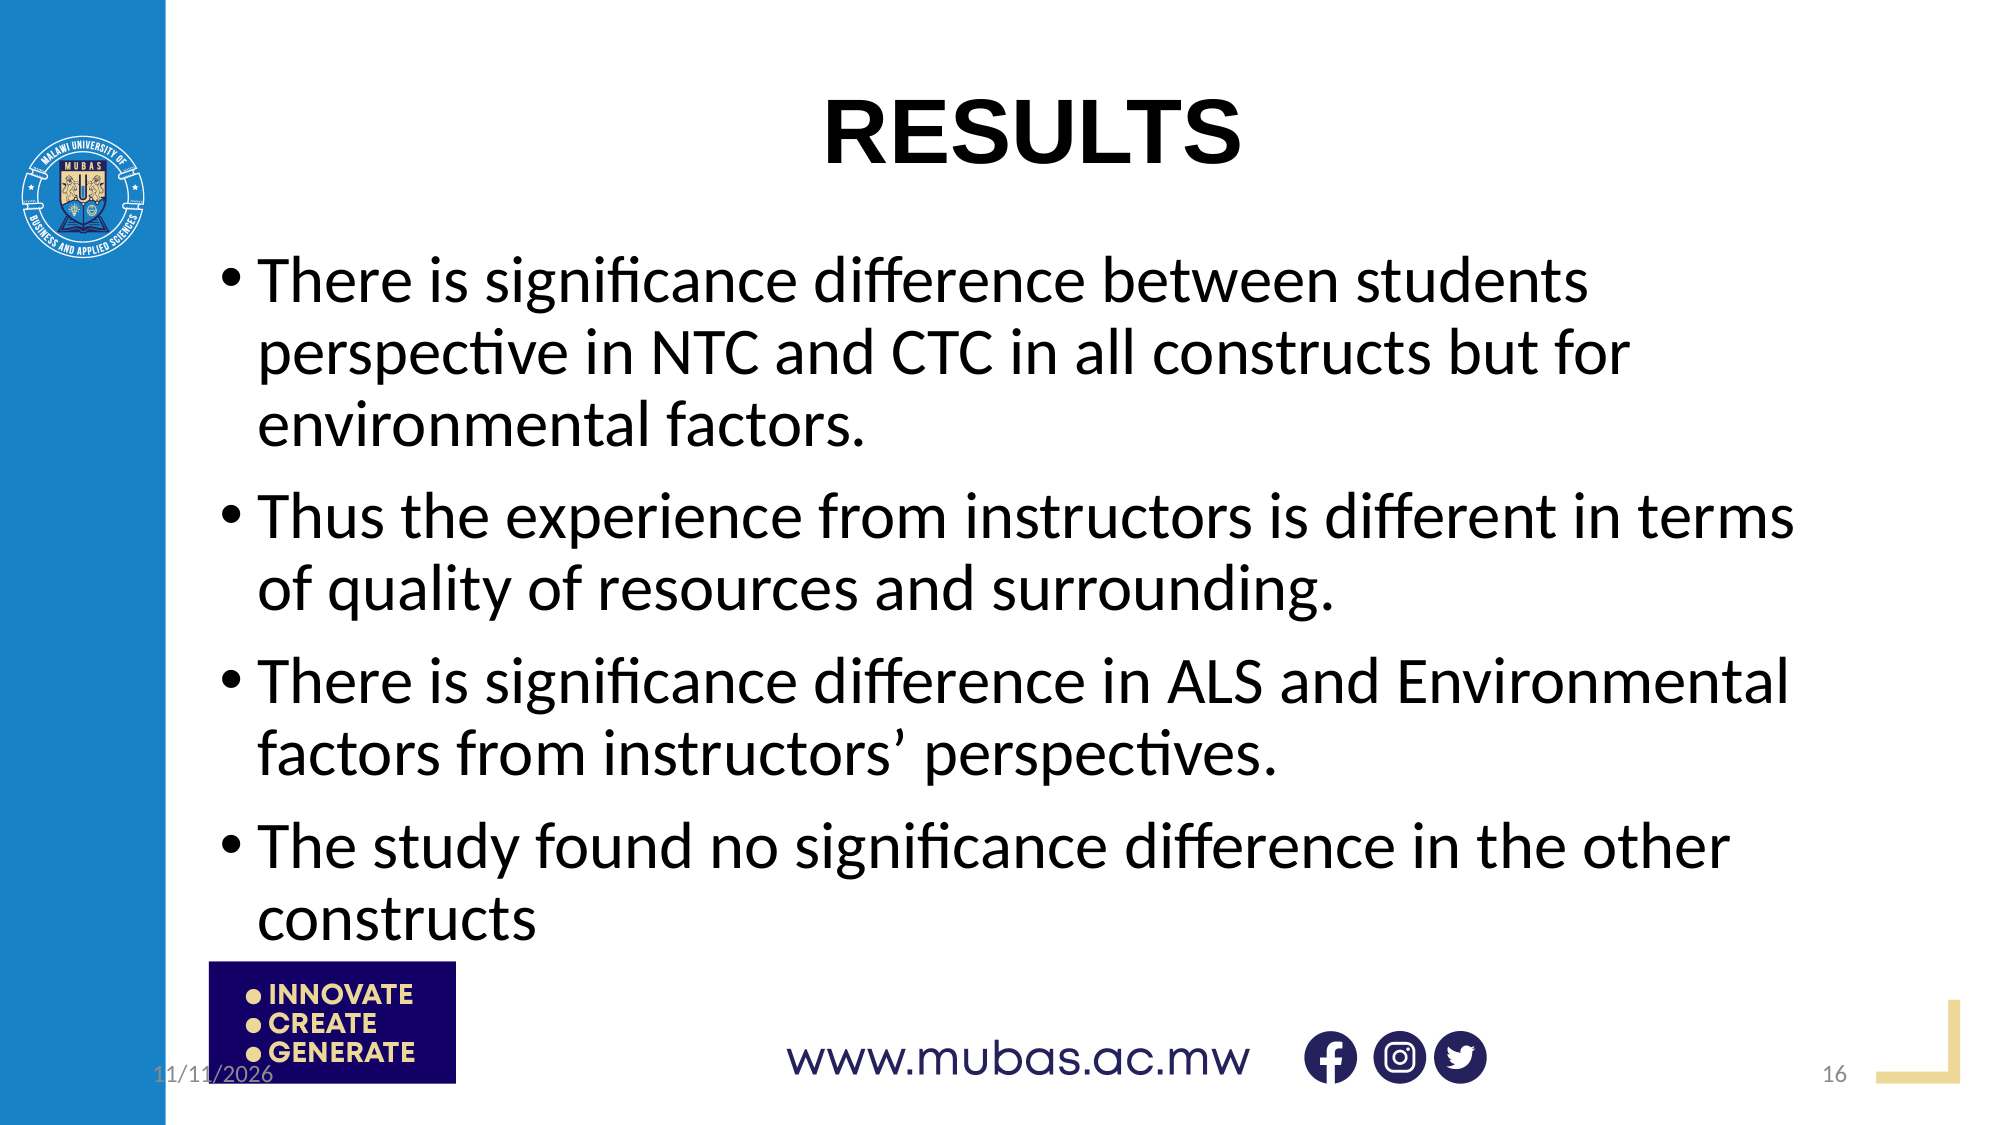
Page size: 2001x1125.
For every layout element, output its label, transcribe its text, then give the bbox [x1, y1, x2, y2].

slide_number 16 [1412, 1042, 1863, 1103]
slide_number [137, 1042, 588, 1103]
title RESULTS [204, 59, 1863, 208]
list There is significance difference between students perspective in NTC and CTC in all constructs but for environmental factors. Thus the experience from instructors is different in terms of quality of resources and surrounding. There is significance difference in ALS and Environmental factors from instructors’ perspectives. The study found no significance difference in the other constructs [204, 237, 1863, 1014]
picture [0, 0, 2001, 1125]
